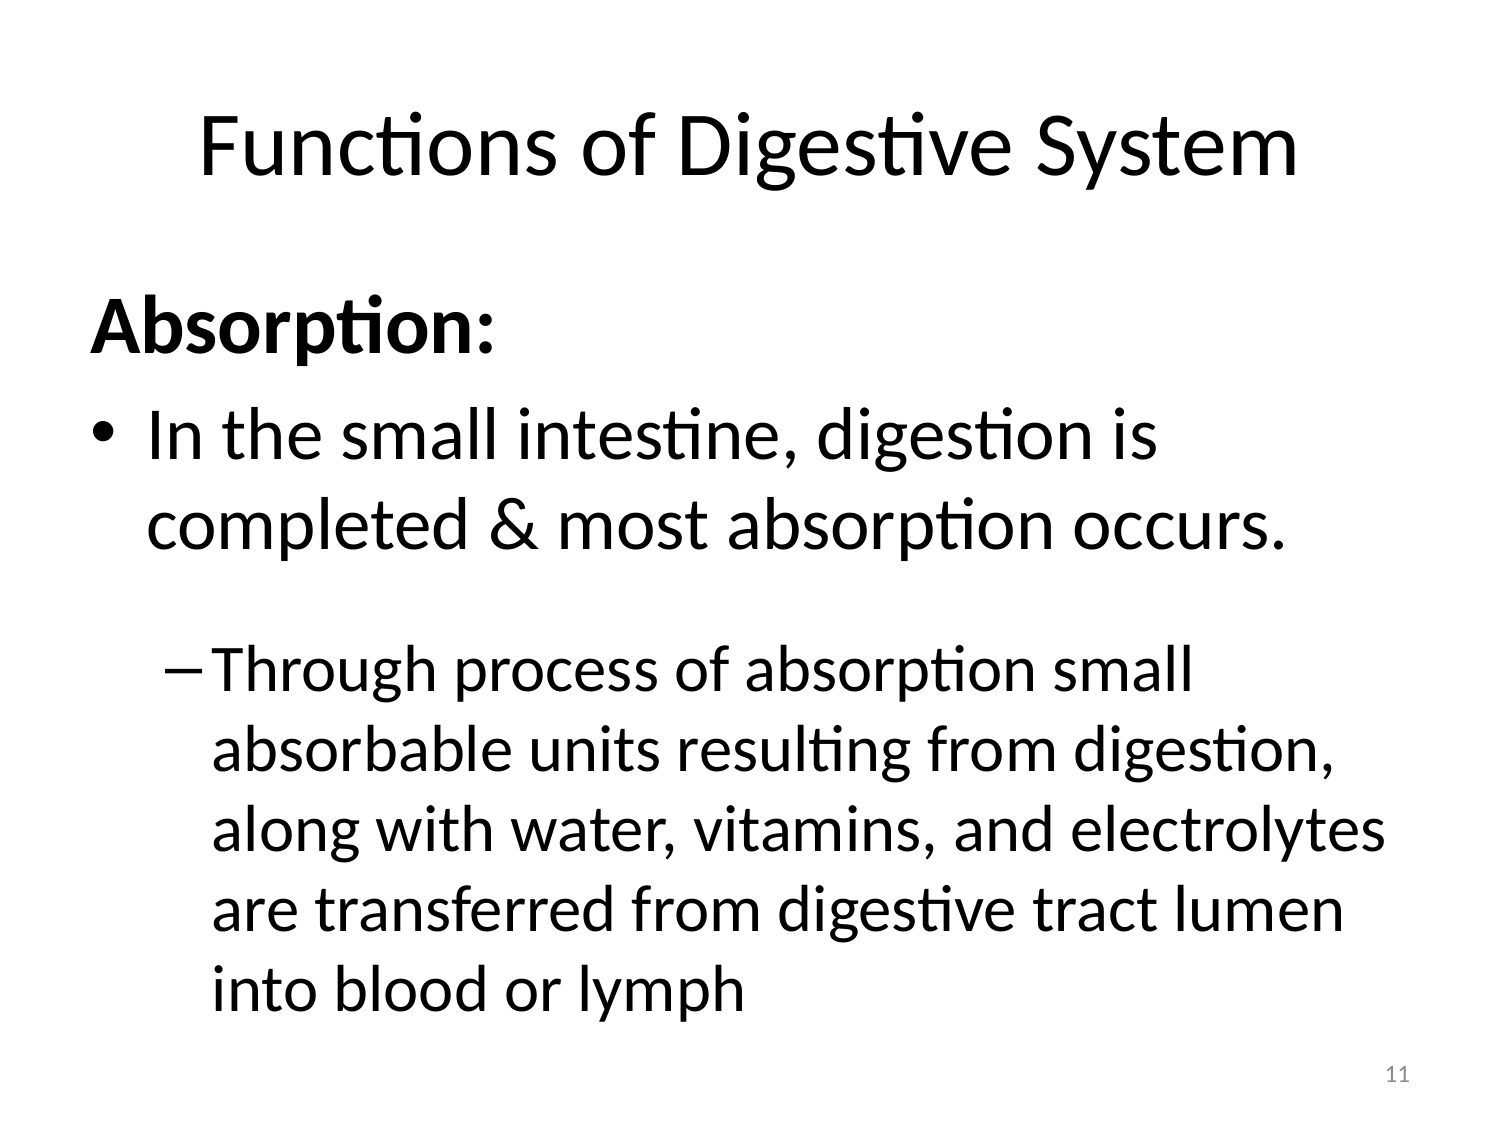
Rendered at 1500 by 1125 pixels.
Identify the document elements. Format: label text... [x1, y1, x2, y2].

list Absorption: In the small intestine, digestion is completed & most absorption occurs. Through process of absorption small absorbable units resulting from digestion, along with water, vitamins, and electrolytes are transferred from digestive tract lumen into blood or lymph [75, 262, 1425, 1005]
slide_number 11 [1074, 1042, 1425, 1103]
title Functions of Digestive System [75, 45, 1425, 233]
